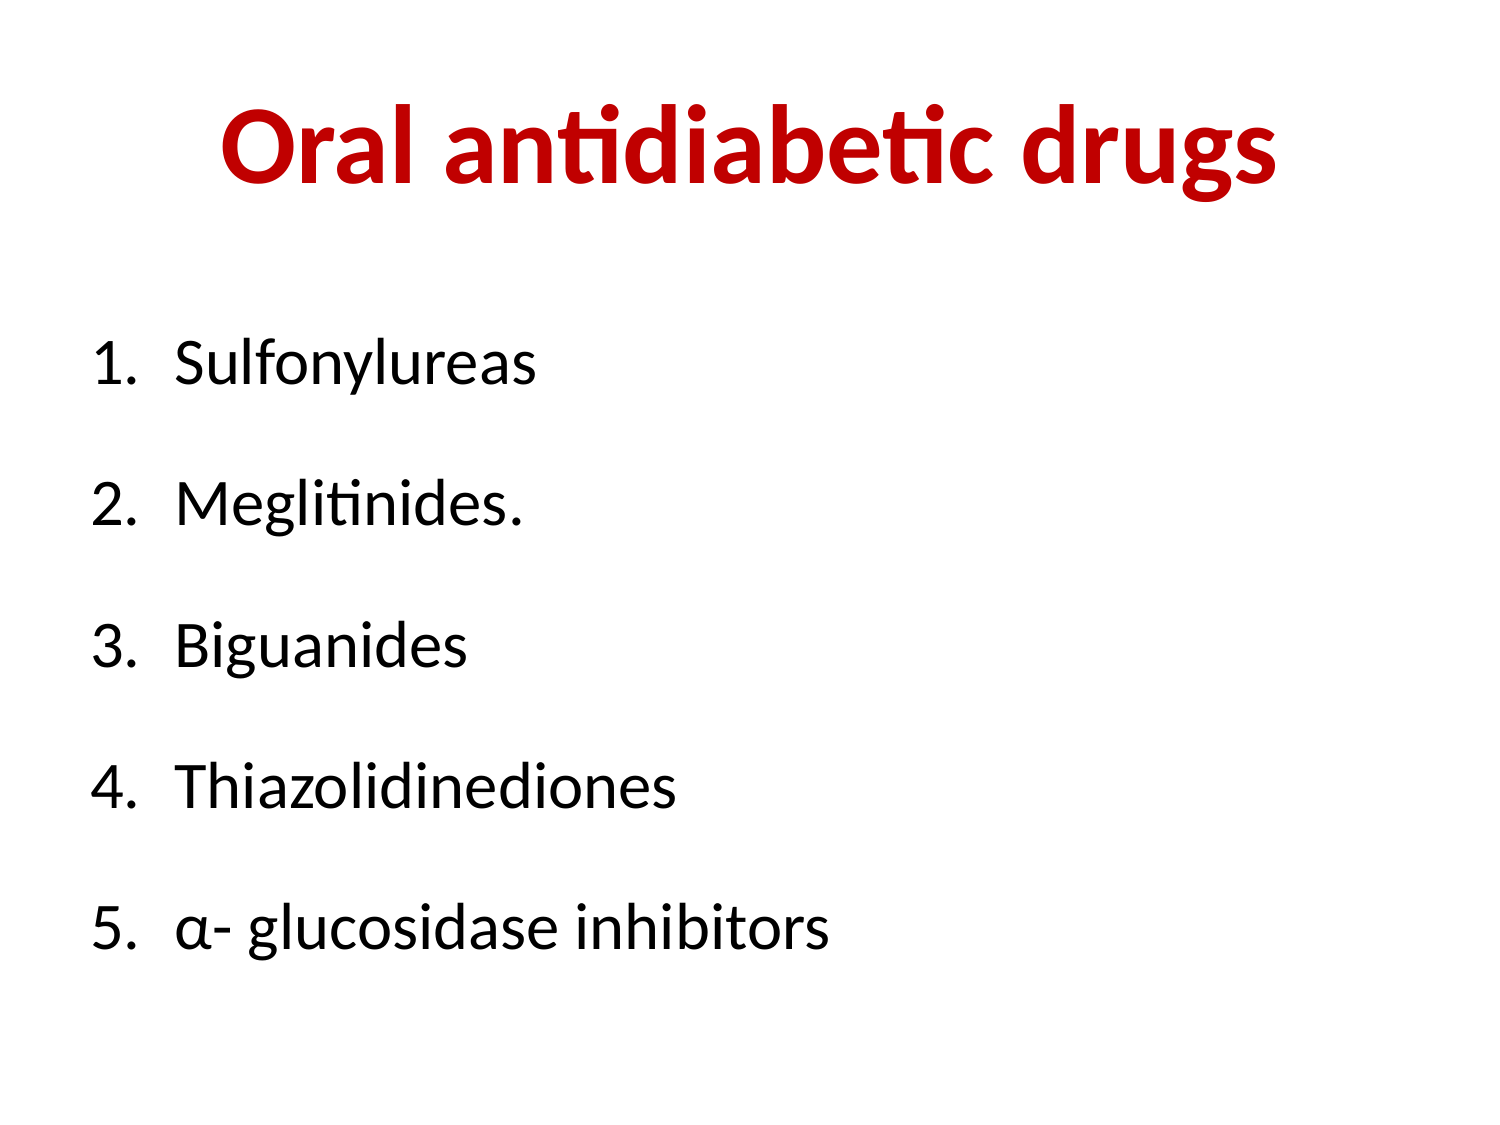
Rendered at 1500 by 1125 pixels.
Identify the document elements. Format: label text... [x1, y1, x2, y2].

title Oral antidiabetic drugs [75, 45, 1425, 233]
list Sulfonylureas Meglitinides. Biguanides Thiazolidinediones α- glucosidase inhibitors [75, 262, 1425, 1005]
